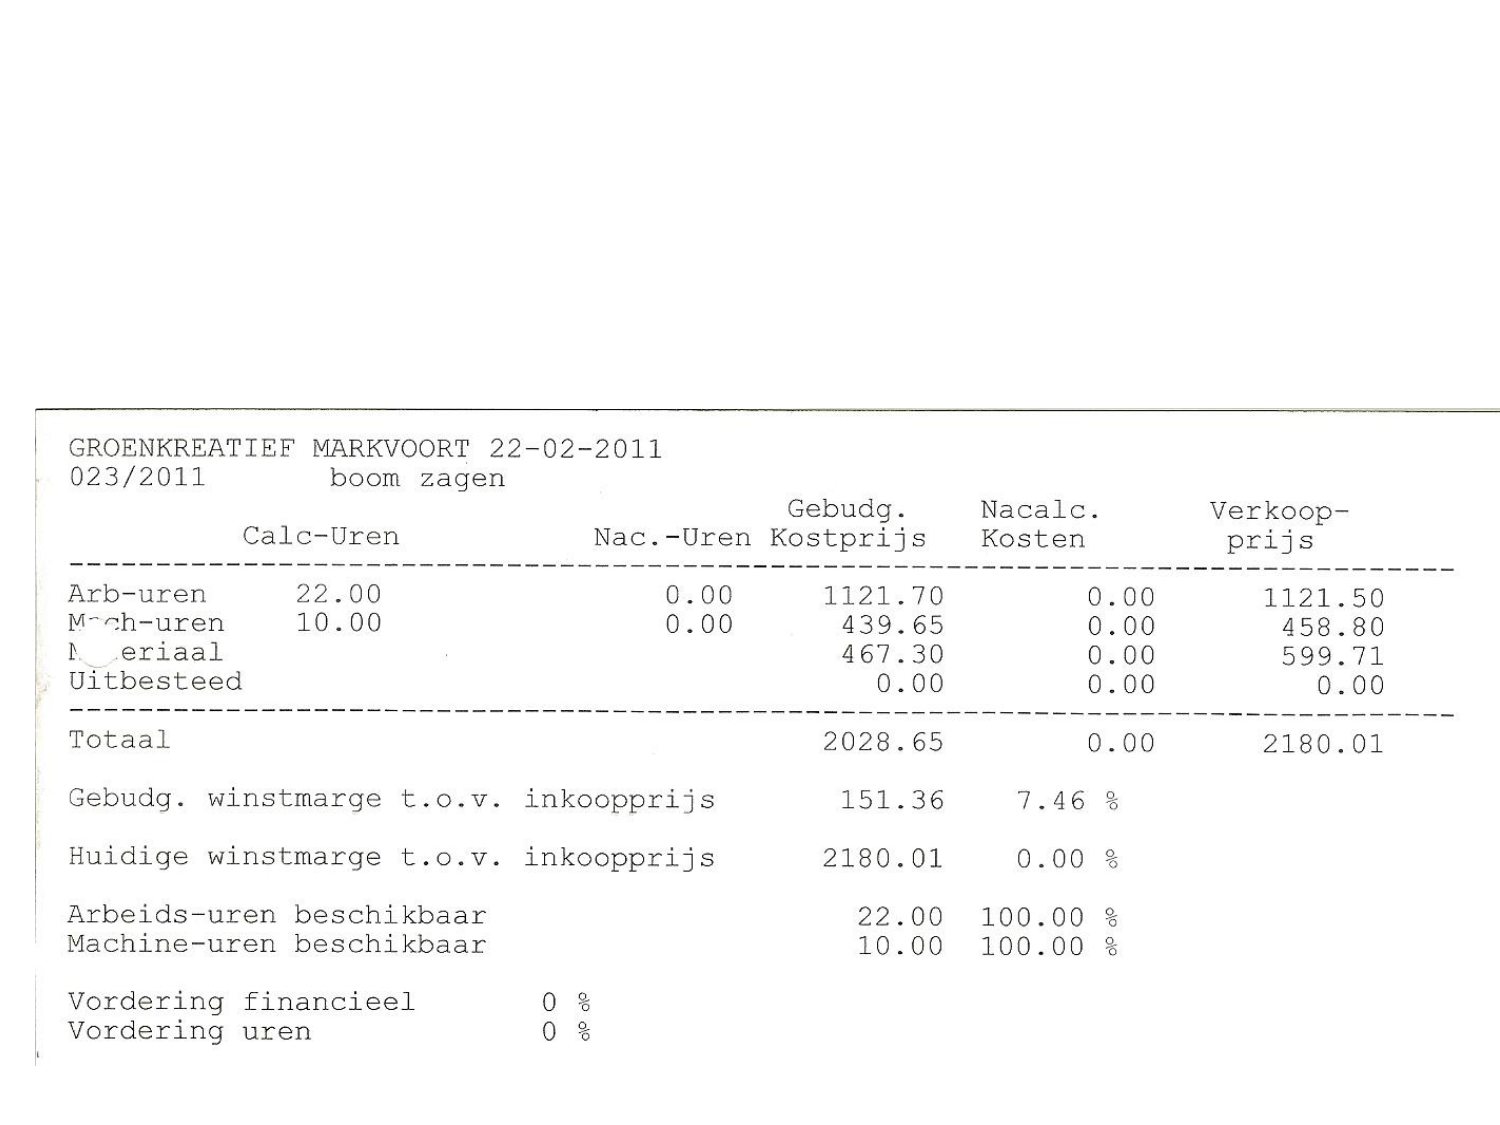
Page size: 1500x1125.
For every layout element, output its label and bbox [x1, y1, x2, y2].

list [35, 408, 1500, 1066]
